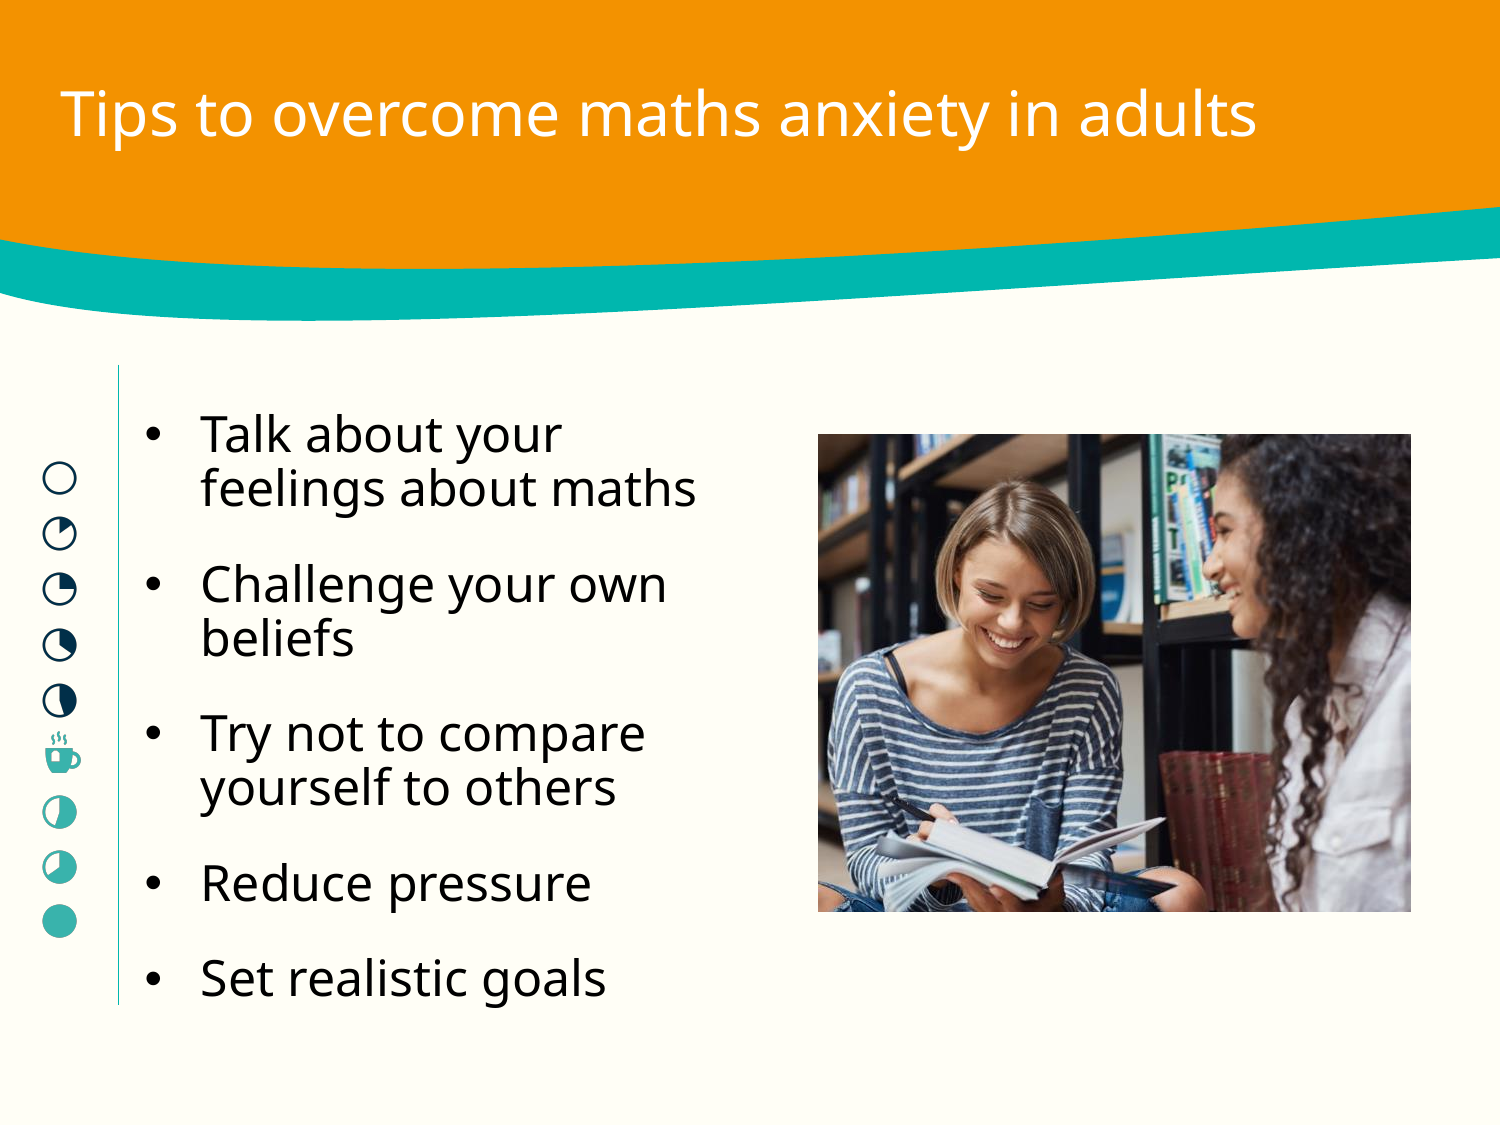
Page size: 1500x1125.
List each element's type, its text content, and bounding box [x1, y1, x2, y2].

picture [817, 434, 1411, 912]
picture [36, 725, 90, 779]
list Talk about your feelings about maths Challenge your own beliefs Try not to compare yourself to others Reduce pressure Set realistic goals [129, 402, 750, 1050]
picture [38, 624, 81, 666]
picture [38, 512, 81, 555]
picture [38, 846, 81, 888]
picture [38, 568, 81, 610]
picture [38, 679, 81, 722]
picture [38, 791, 81, 833]
picture [38, 457, 81, 499]
list Tips to overcome maths anxiety in adults [45, 75, 1455, 266]
picture [38, 900, 81, 942]
